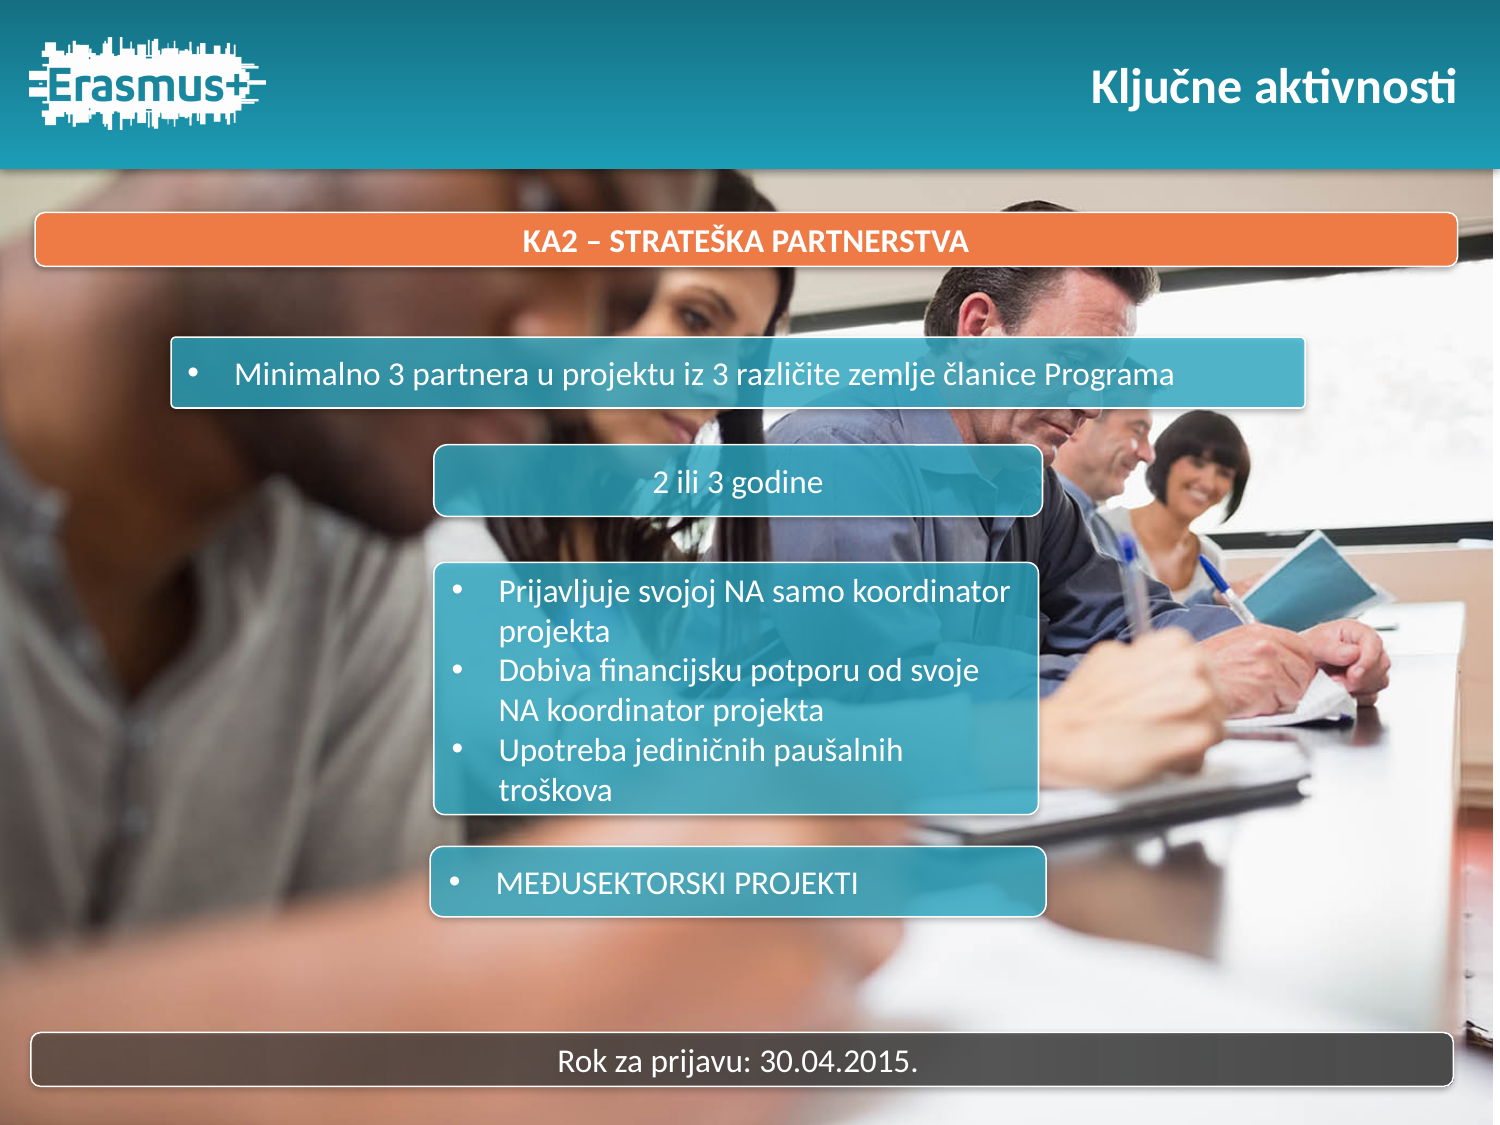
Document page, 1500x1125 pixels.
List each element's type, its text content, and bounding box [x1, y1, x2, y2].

text_box [0, 0, 1500, 169]
text_box Ključne aktivnosti [270, 45, 1473, 121]
picture [0, 37, 1493, 1125]
